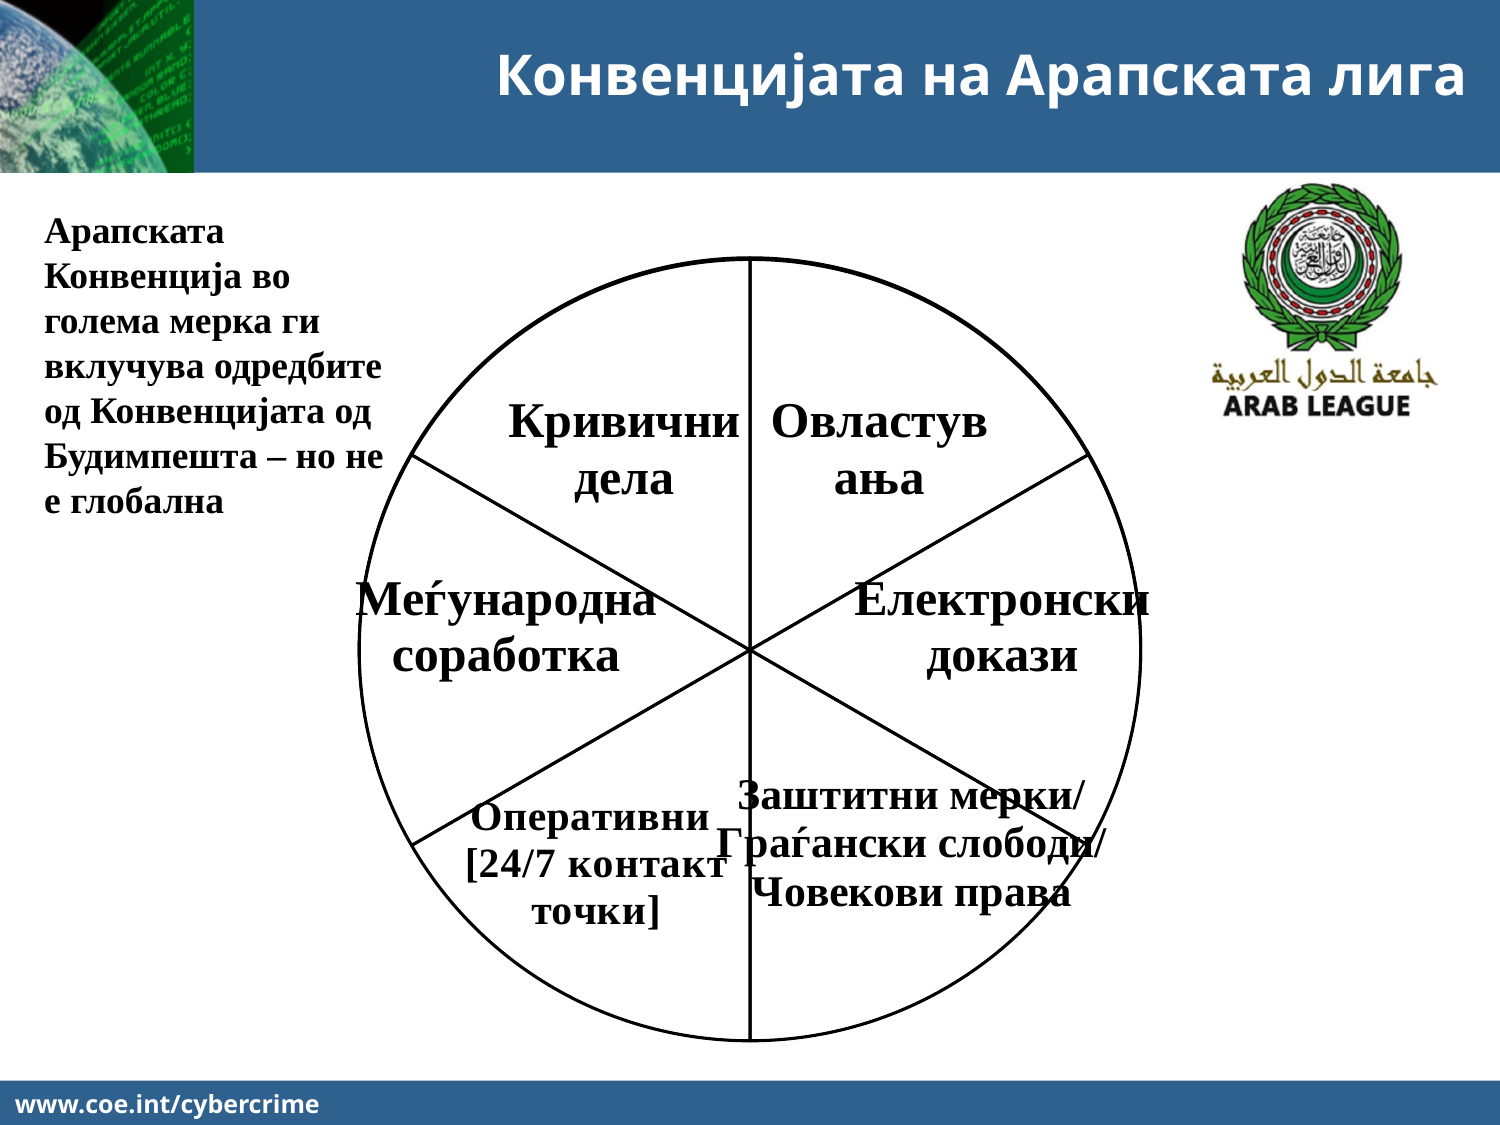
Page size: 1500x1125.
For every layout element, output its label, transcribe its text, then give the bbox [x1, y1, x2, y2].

picture [0, 0, 194, 173]
picture [1139, 178, 1498, 426]
text_box [198, 0, 1500, 132]
text_box Конвенцијата на Арапската лига [230, 31, 1483, 114]
chart [0, 133, 1500, 1118]
